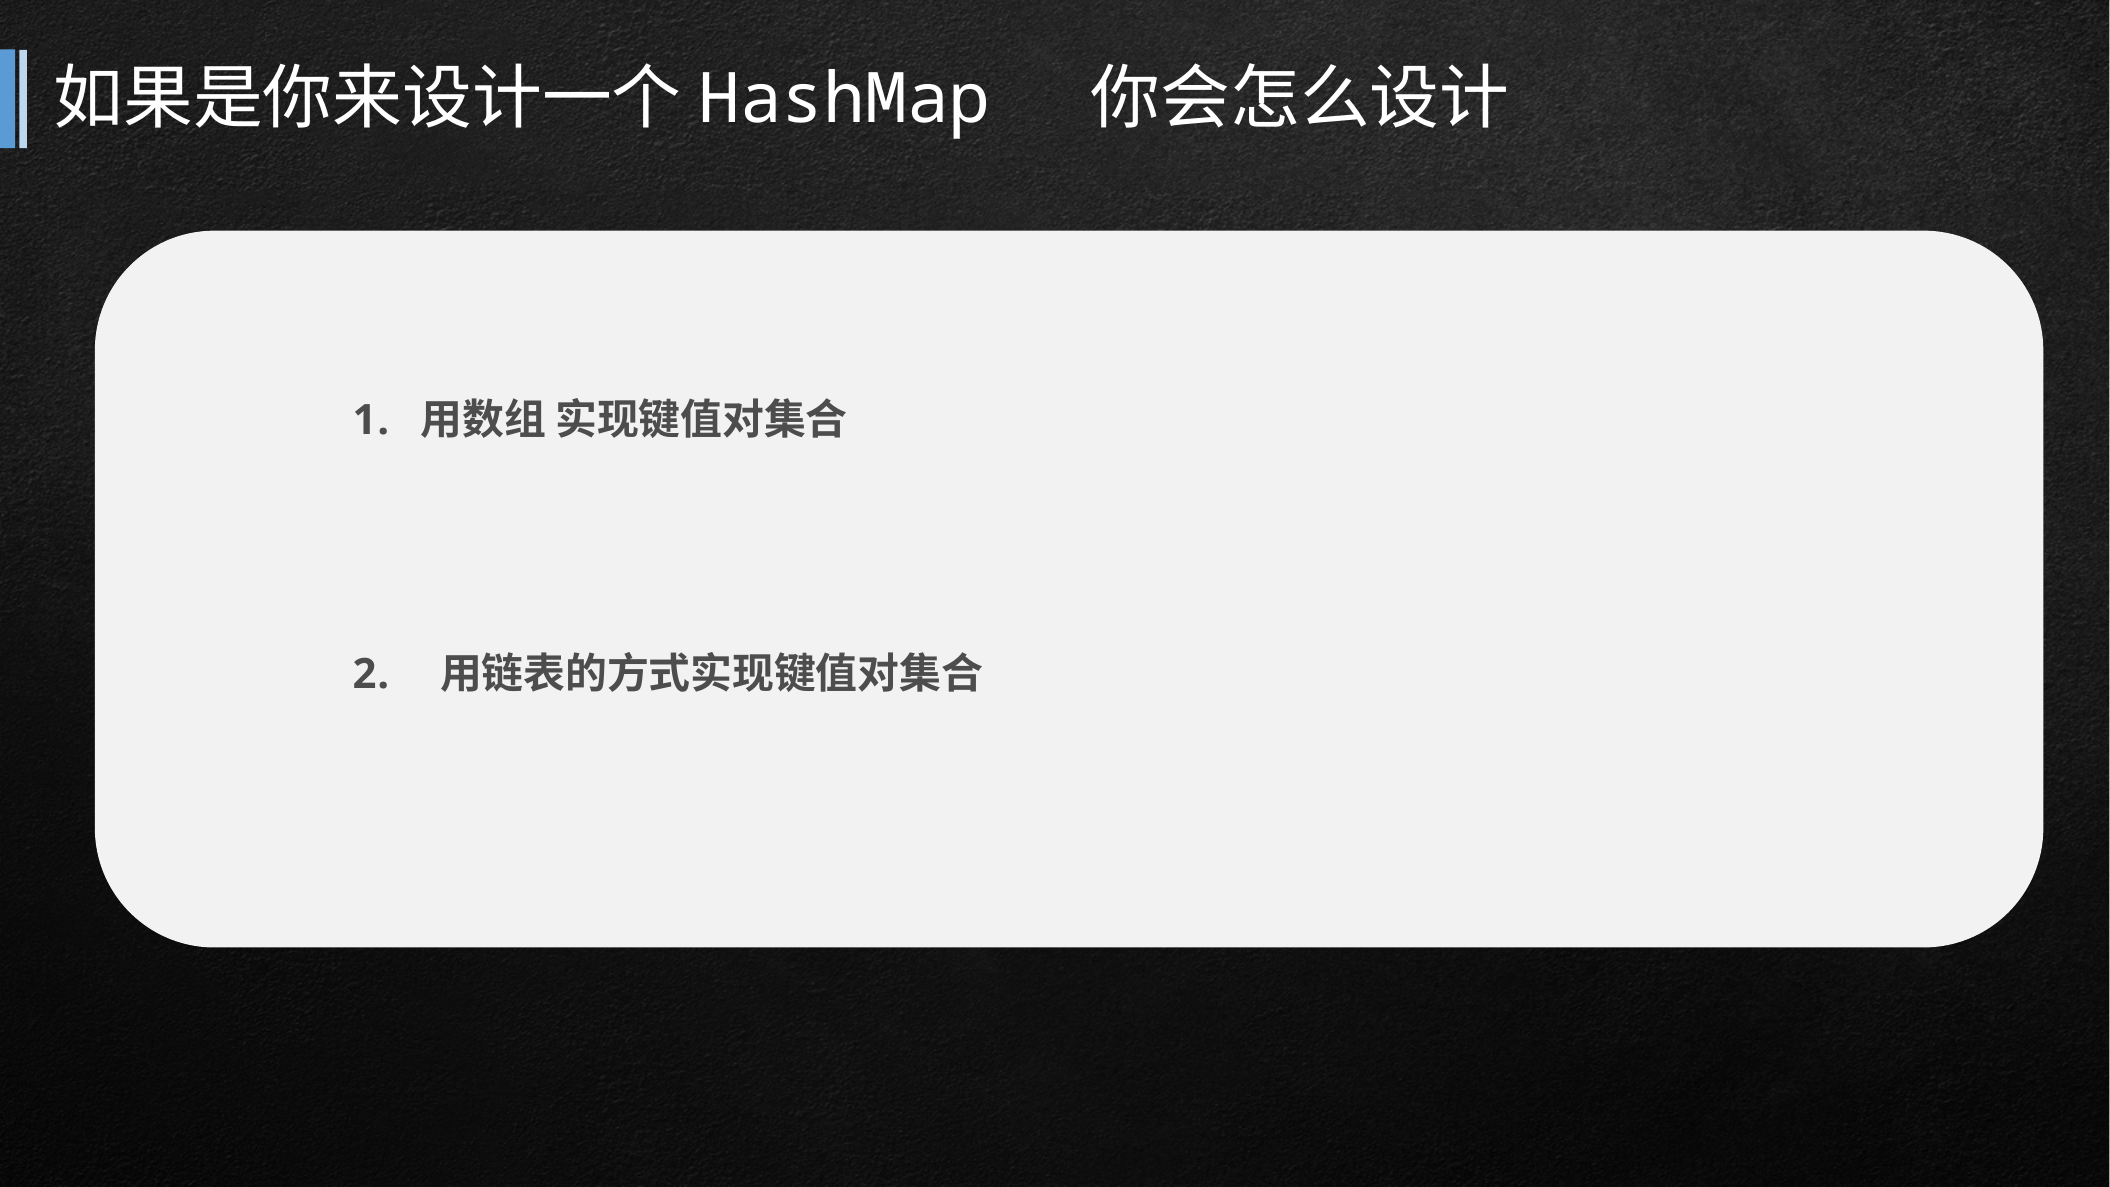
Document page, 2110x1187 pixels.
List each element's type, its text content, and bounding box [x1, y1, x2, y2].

title 如果是你来设计一个HashMap 你会怎么设计 [38, 49, 2017, 151]
text_box [93, 229, 2045, 949]
text_box 用数组 实现键值对集合 用链表的方式实现键值对集合 [337, 391, 2110, 1060]
picture [0, 0, 2110, 1187]
